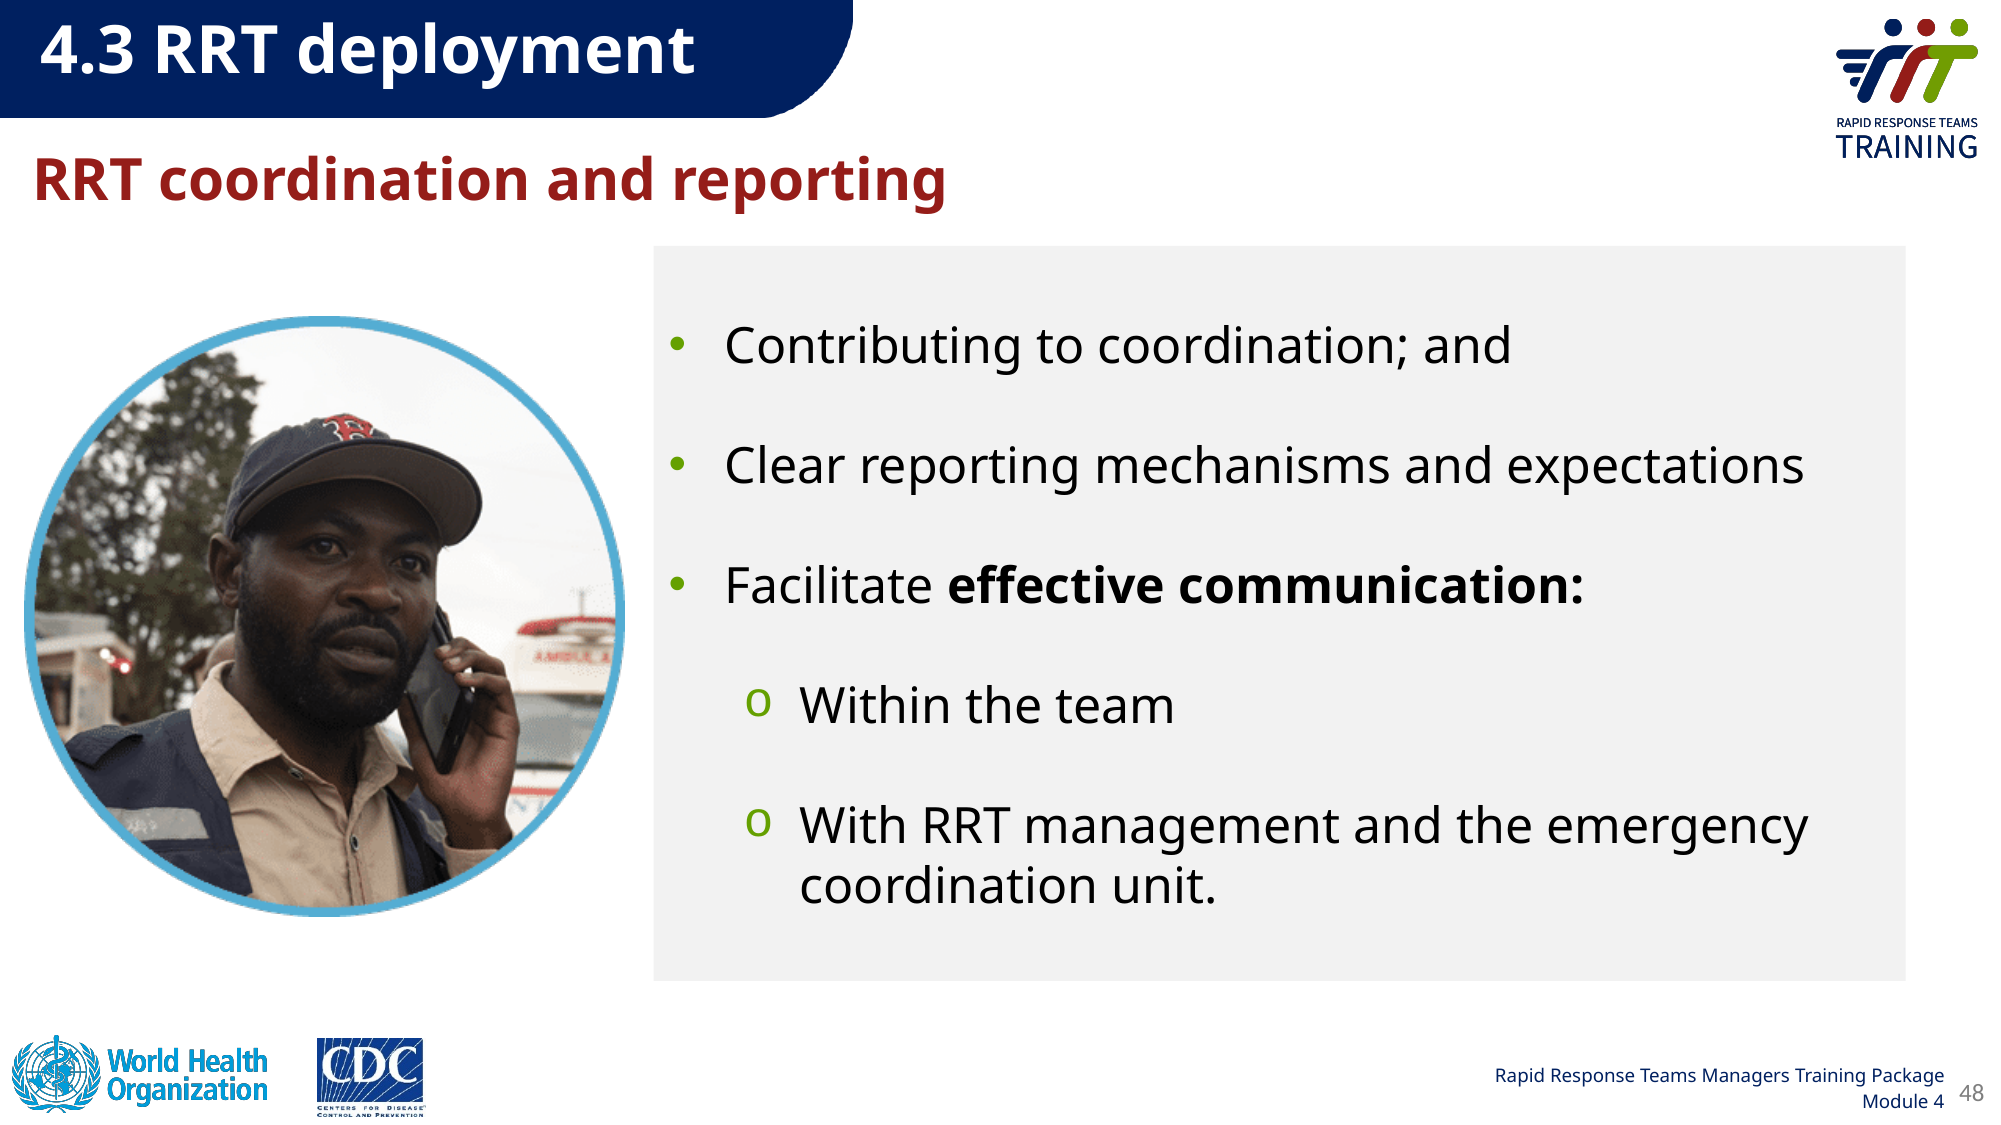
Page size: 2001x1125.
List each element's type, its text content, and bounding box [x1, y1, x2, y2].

slide_number 48 [1922, 1069, 2000, 1125]
picture [59, 1035, 267, 1113]
title RRT coordination and reporting [24, 118, 963, 245]
picture [24, 316, 626, 918]
picture [40, 1062, 47, 1070]
picture [34, 1054, 43, 1078]
picture [30, 1083, 37, 1091]
picture [1835, 19, 1978, 167]
picture [71, 1053, 90, 1091]
picture [0, 0, 853, 118]
text_box 4.3 RRT deployment [25, 0, 1374, 95]
picture [36, 1088, 78, 1105]
picture [24, 1054, 36, 1087]
picture [12, 1035, 54, 1068]
picture [50, 1108, 62, 1113]
picture [12, 1083, 48, 1113]
picture [317, 1038, 426, 1117]
picture [22, 1062, 26, 1077]
text_box Contributing to coordination; and Clear reporting mechanisms and expectations Facilitate effective communication: Within the team With RRT management and the emergency coordination unit. [653, 245, 1906, 981]
picture [46, 1056, 54, 1062]
